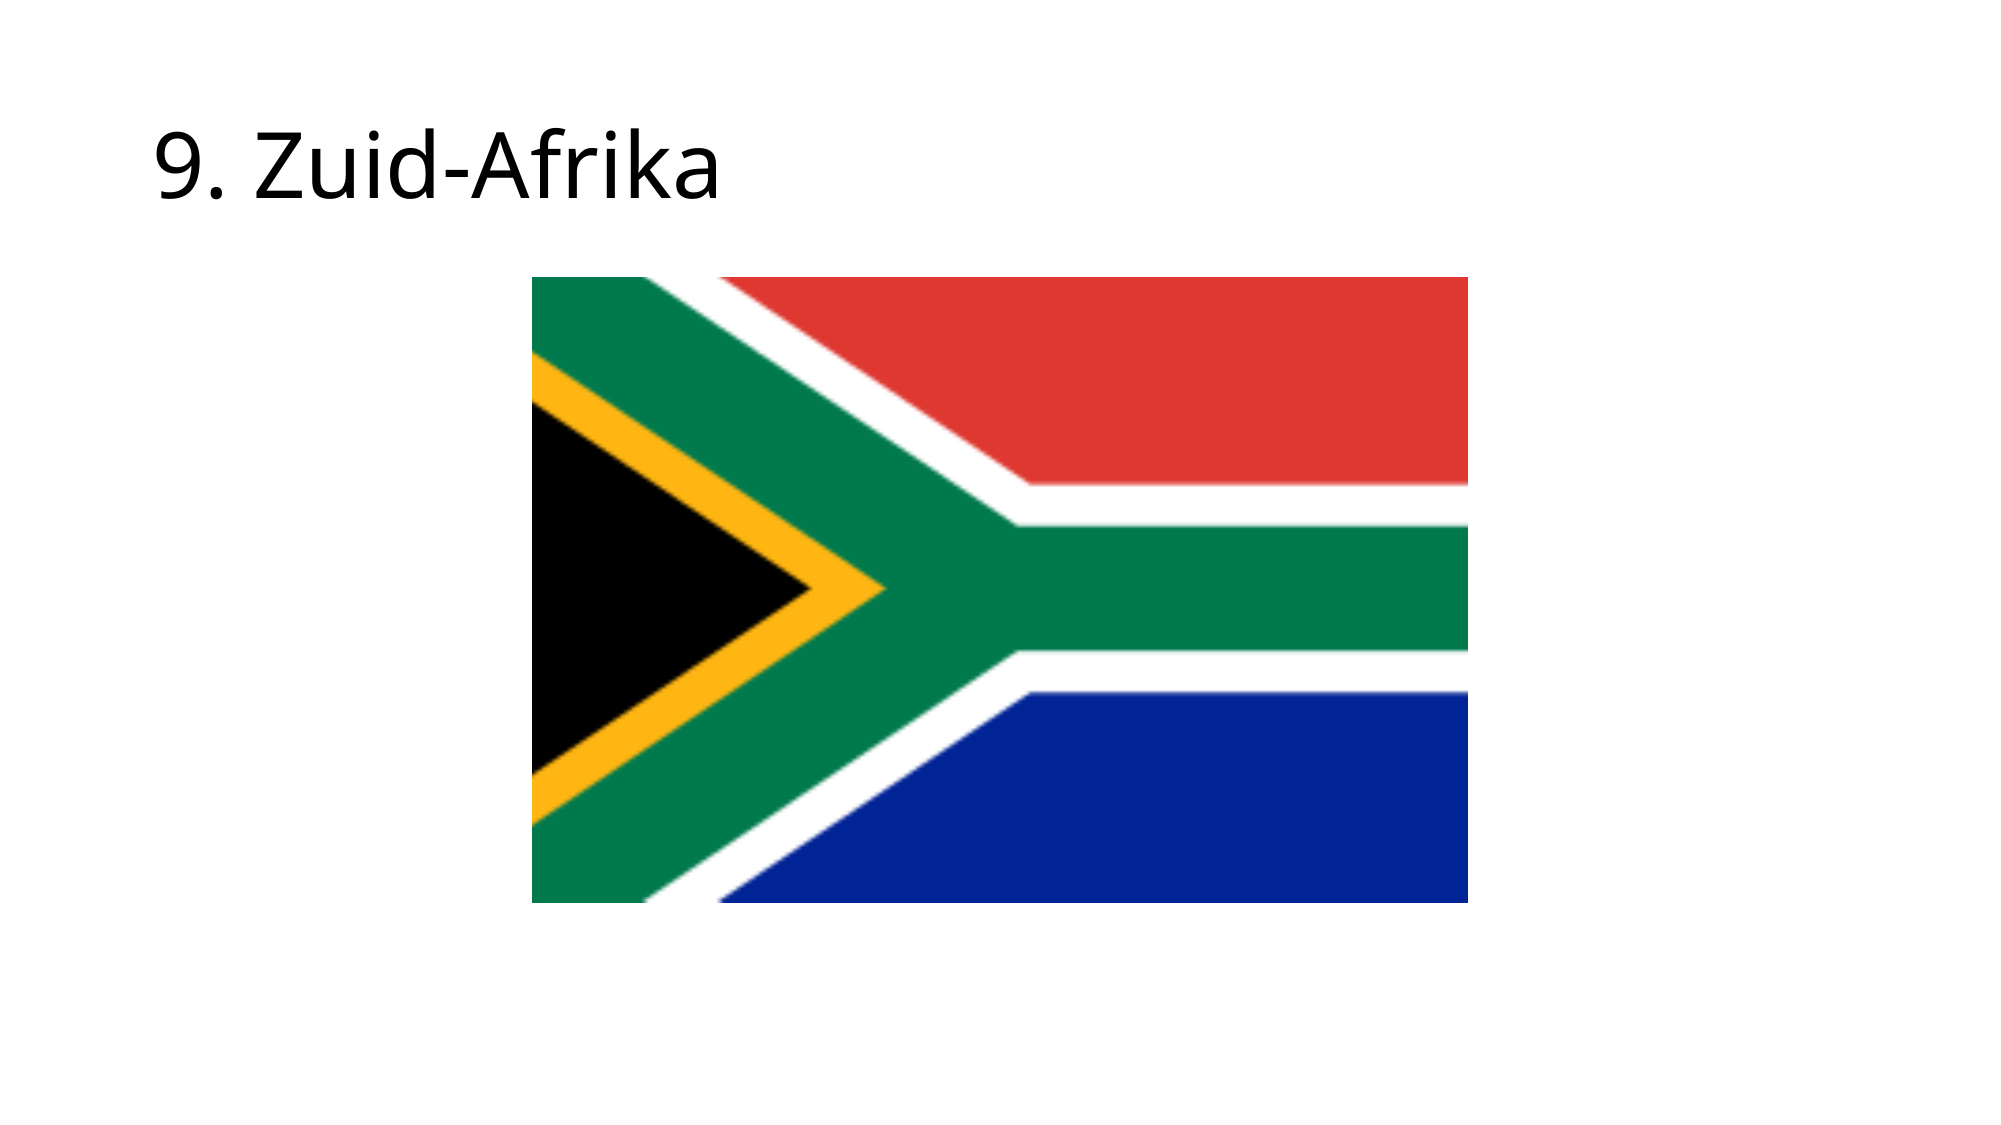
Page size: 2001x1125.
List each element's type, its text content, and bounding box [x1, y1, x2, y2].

title 9. Zuid-Afrika [137, 59, 1863, 278]
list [531, 277, 1468, 903]
